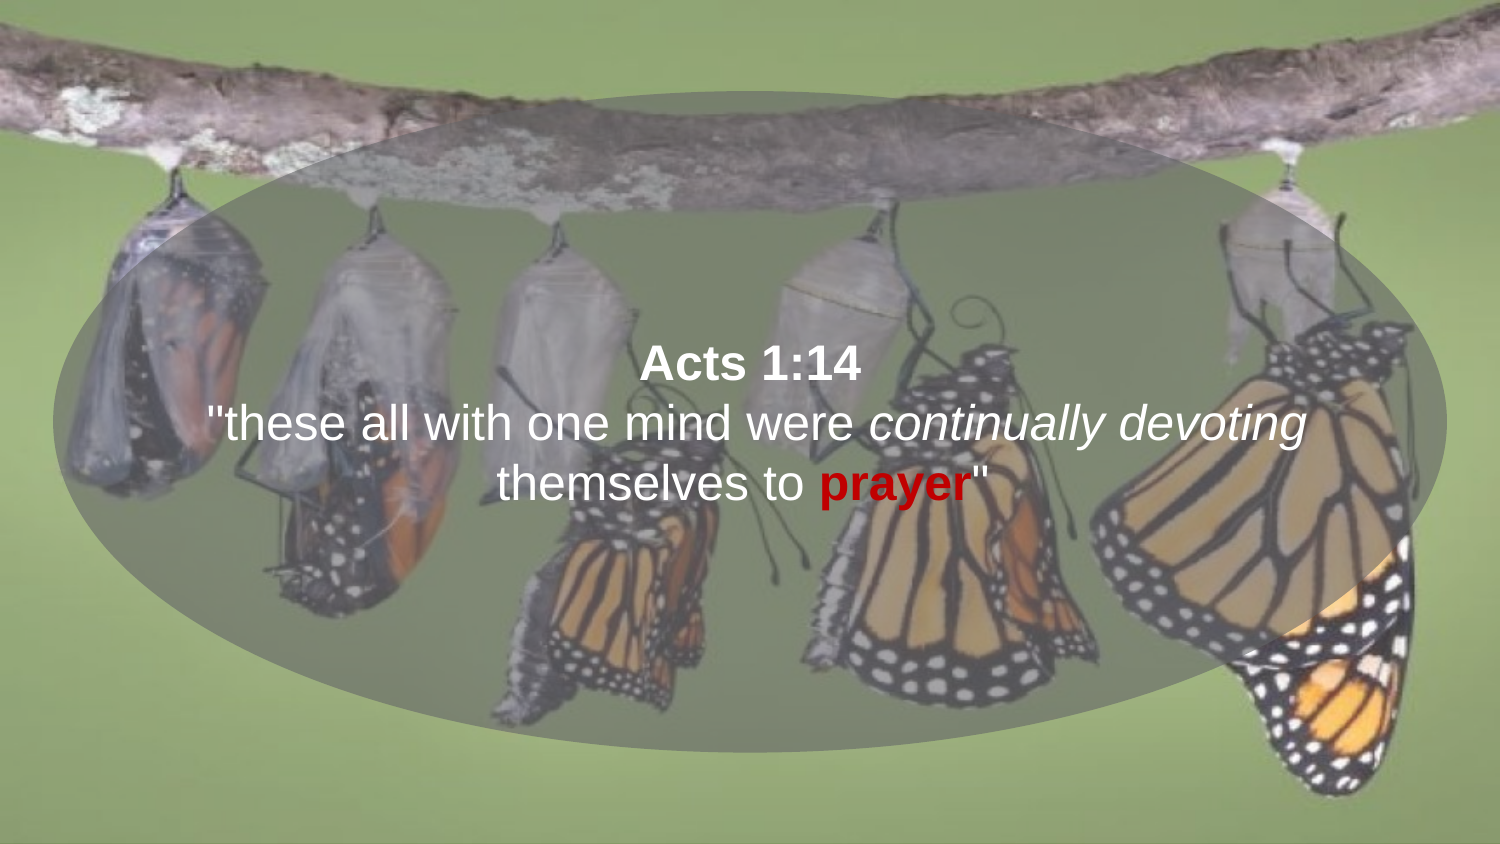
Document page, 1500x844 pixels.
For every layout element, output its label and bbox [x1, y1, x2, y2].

picture [0, 0, 1500, 844]
text_box [52, 90, 1448, 753]
